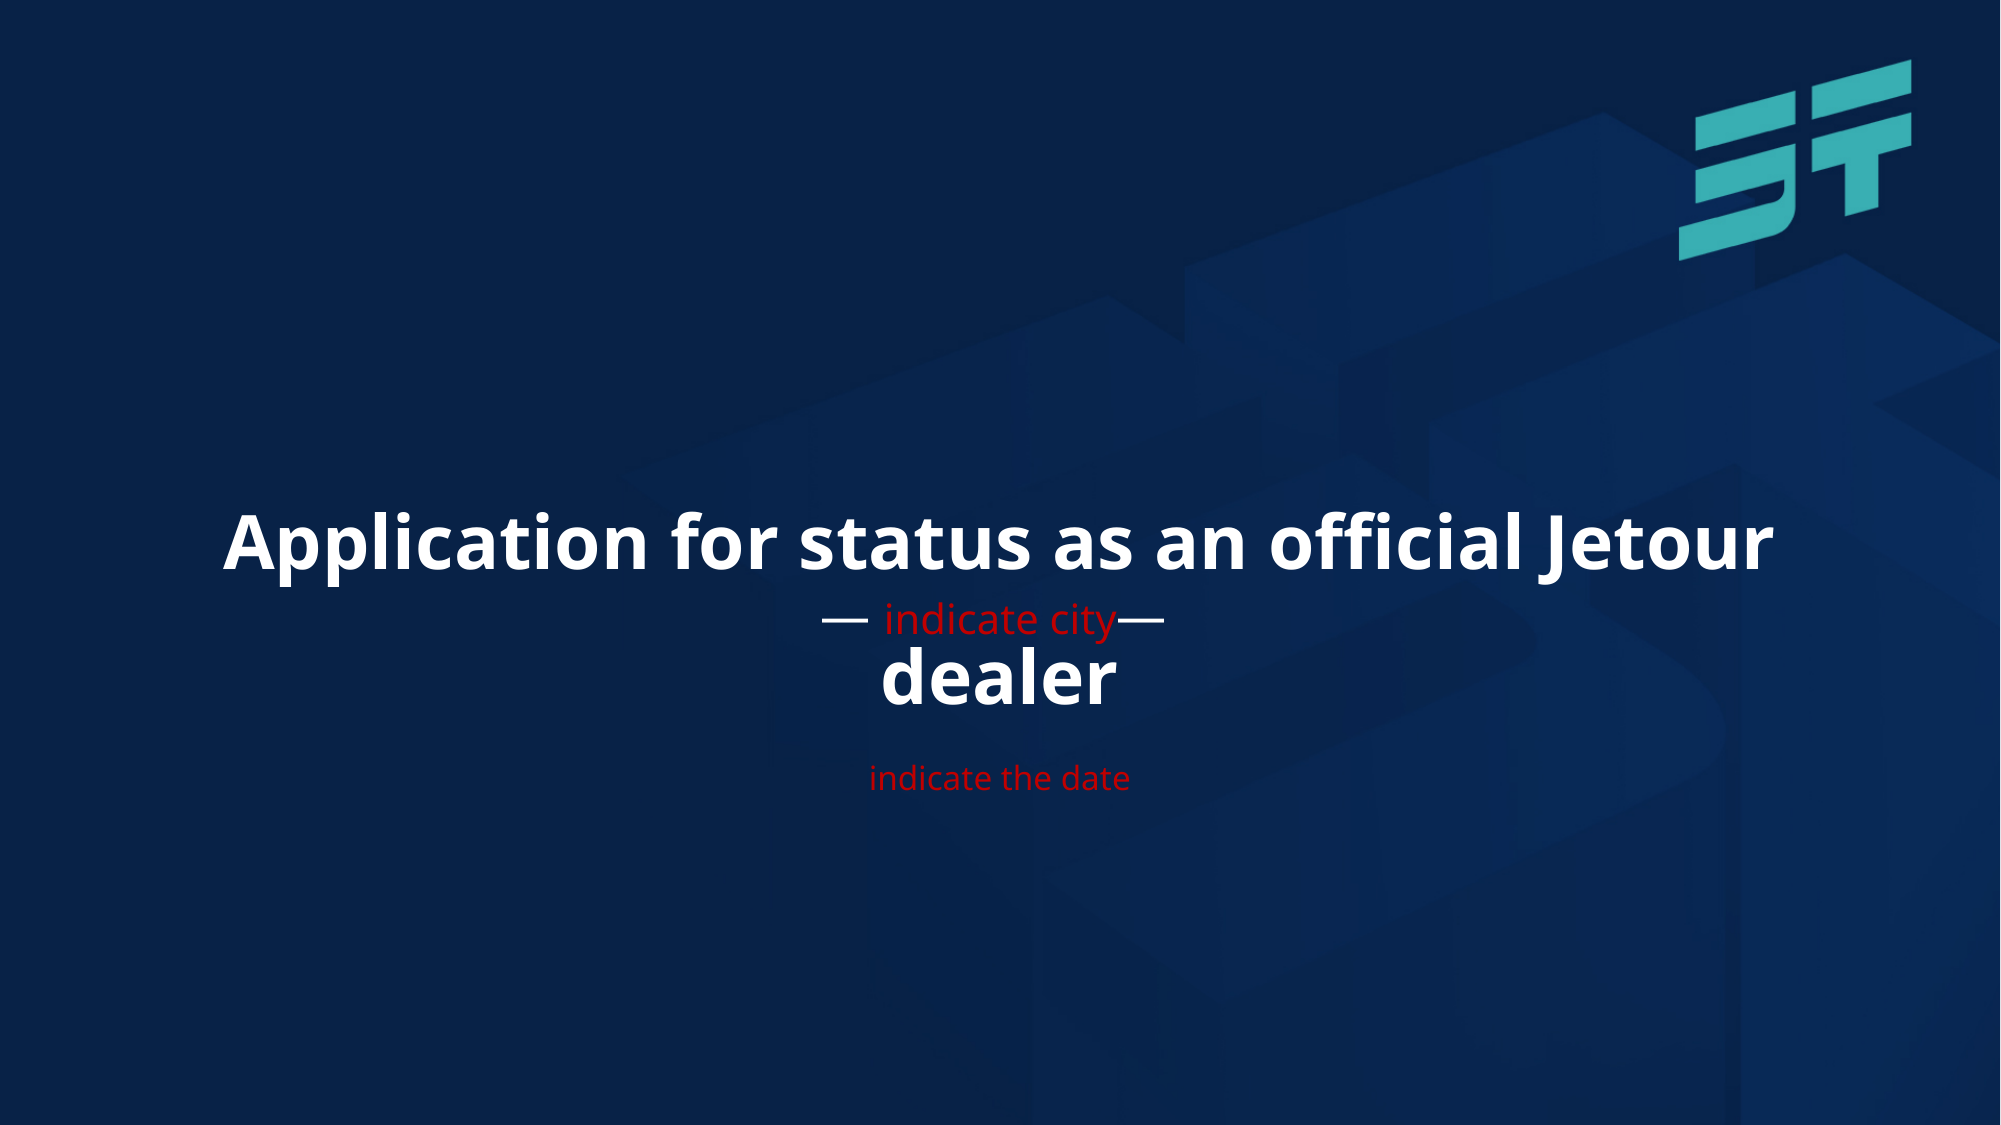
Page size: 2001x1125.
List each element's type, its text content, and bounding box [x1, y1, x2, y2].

text_box Application for status as an official Jetour dealer [84, 442, 1916, 728]
text_box — indicate city— [806, 577, 1182, 652]
text_box indicate the date [0, 751, 2000, 860]
picture [0, 0, 2001, 1125]
